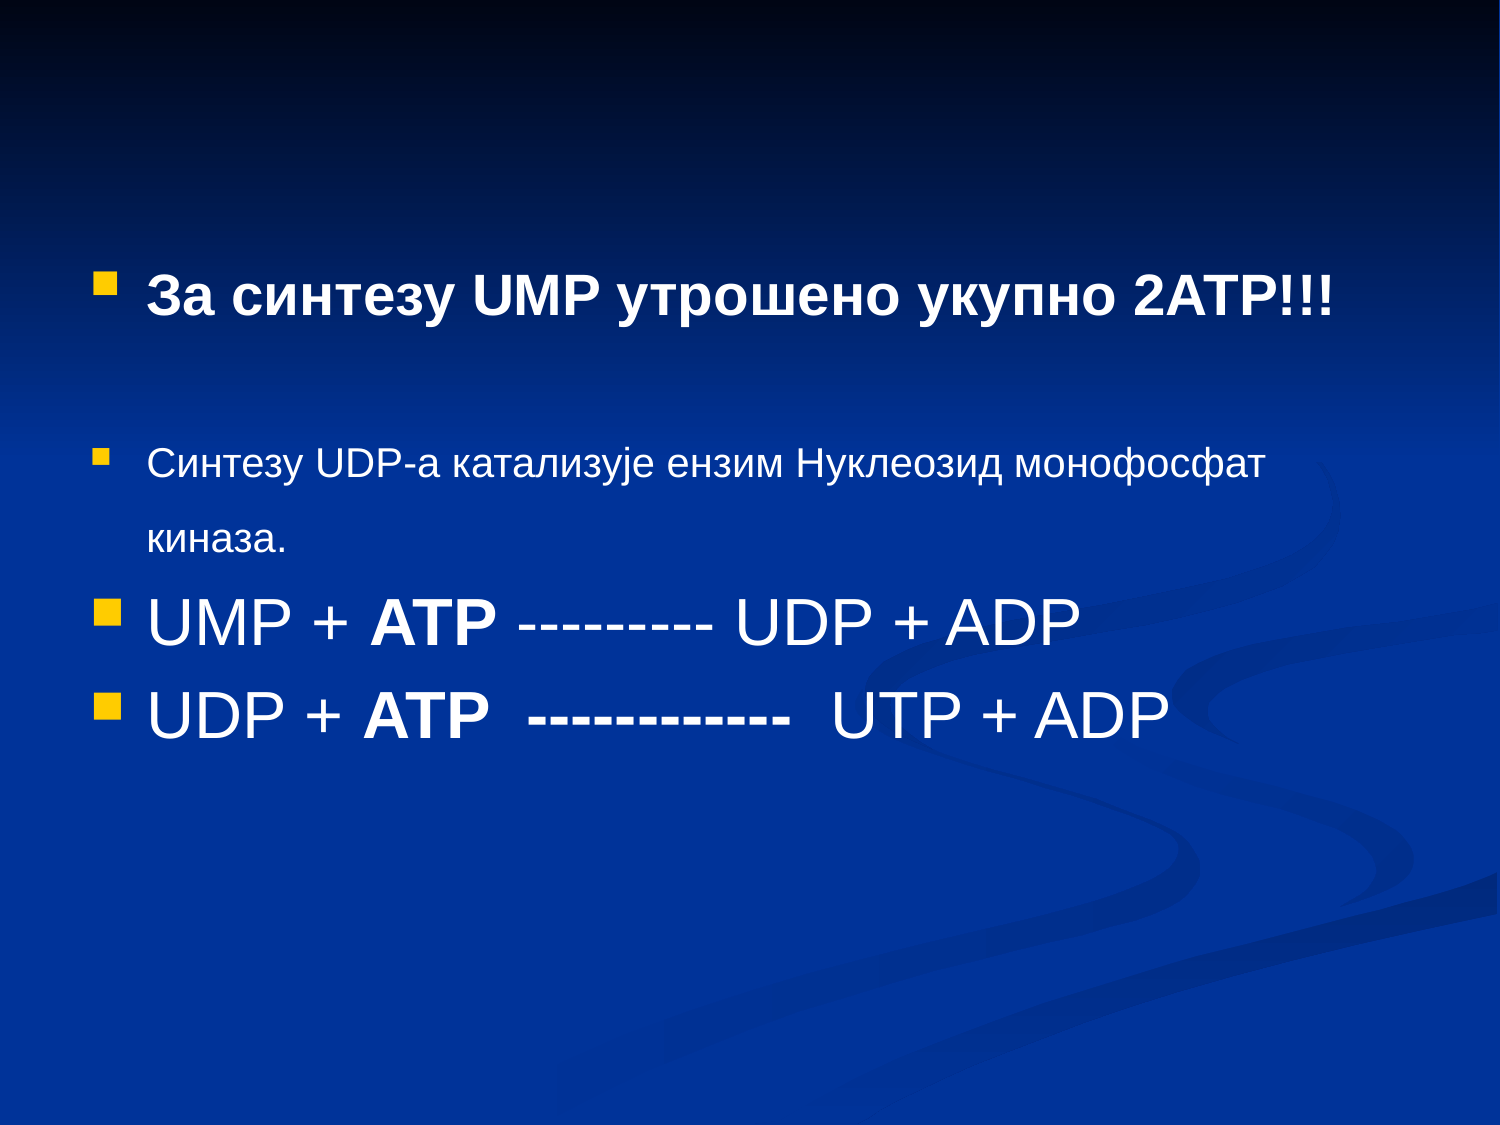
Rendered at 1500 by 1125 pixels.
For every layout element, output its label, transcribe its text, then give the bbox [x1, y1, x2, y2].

list За синтезу UMP утрошено укупно 2ATP!!! Синтезу UDP-а катализује ензим Нуклеозид монофосфат киназа. UMP + ATP --------- UDP + ADP UDP + ATP ------------ UTP + ADP [74, 54, 1426, 1083]
